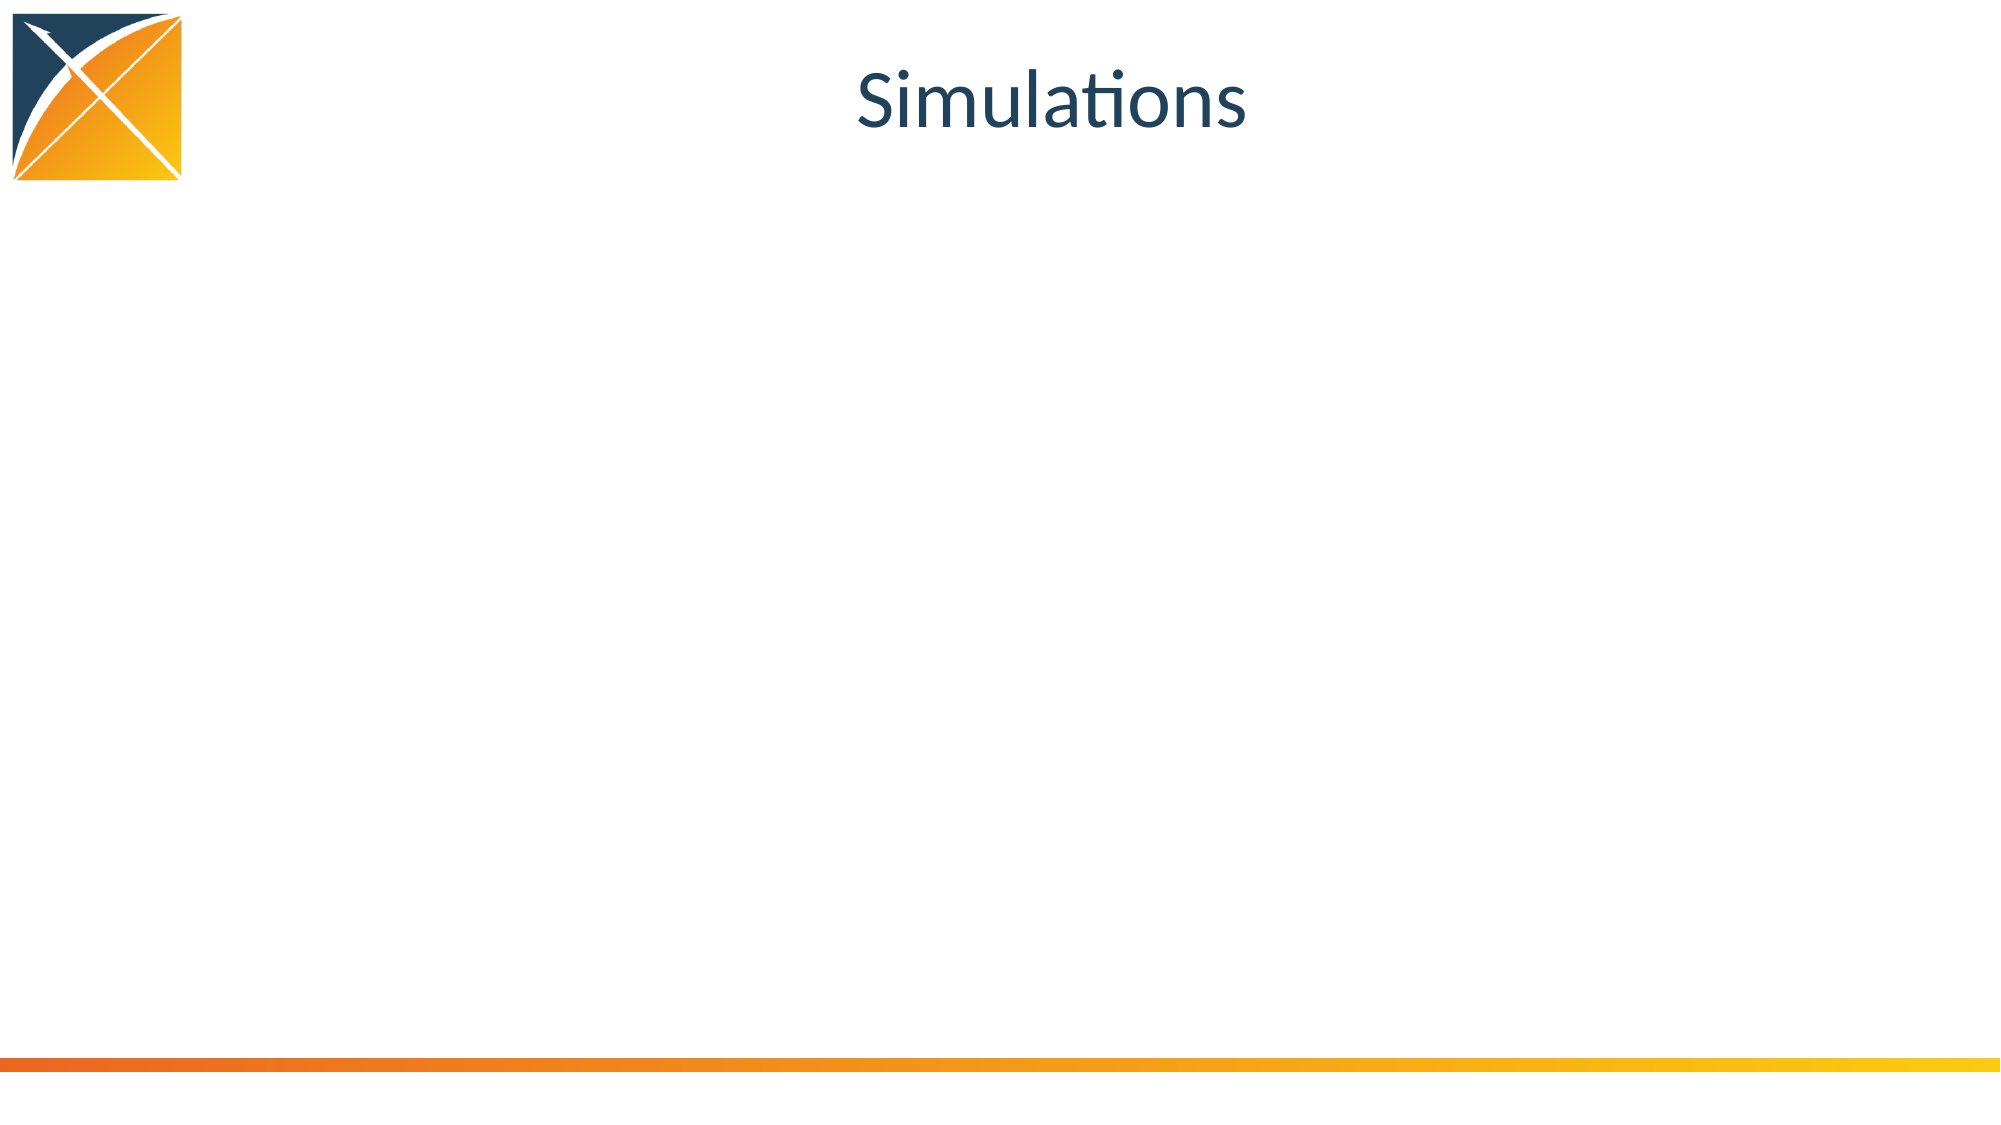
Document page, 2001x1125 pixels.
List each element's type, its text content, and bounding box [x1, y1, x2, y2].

title Simulations [205, 24, 1900, 163]
picture [0, 0, 206, 200]
